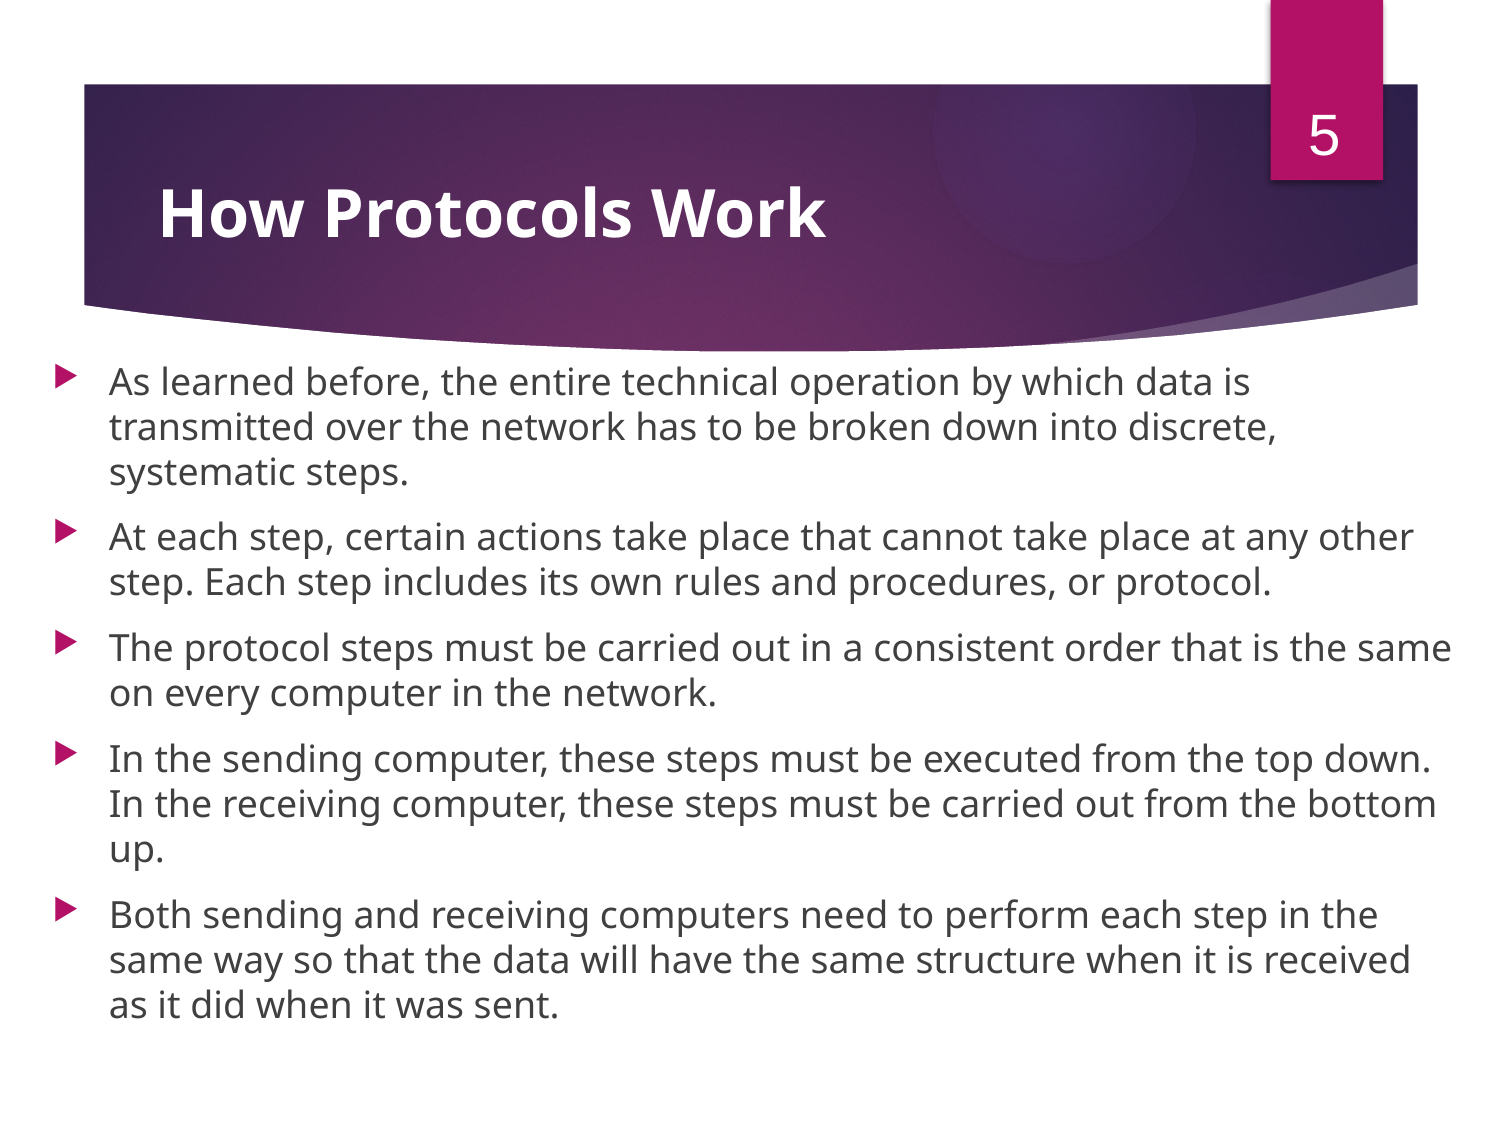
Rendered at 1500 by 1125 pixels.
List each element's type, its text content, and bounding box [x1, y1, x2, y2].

slide_number 5 [1259, 48, 1390, 175]
list As learned before, the entire technical operation by which data is transmitted over the network has to be broken down into discrete, systematic steps. At each step, certain actions take place that cannot take place at any other step. Each step includes its own rules and procedures, or protocol. The protocol steps must be carried out in a consistent order that is the same on every computer in the network. In the sending computer, these steps must be executed from the top down. In the receiving computer, these steps must be carried out from the bottom up. Both sending and receiving computers need to perform each step in the same way so that the data will have the same structure when it is received as it did when it was sent. [37, 350, 1475, 1113]
title How Protocols Work [142, 152, 1183, 269]
